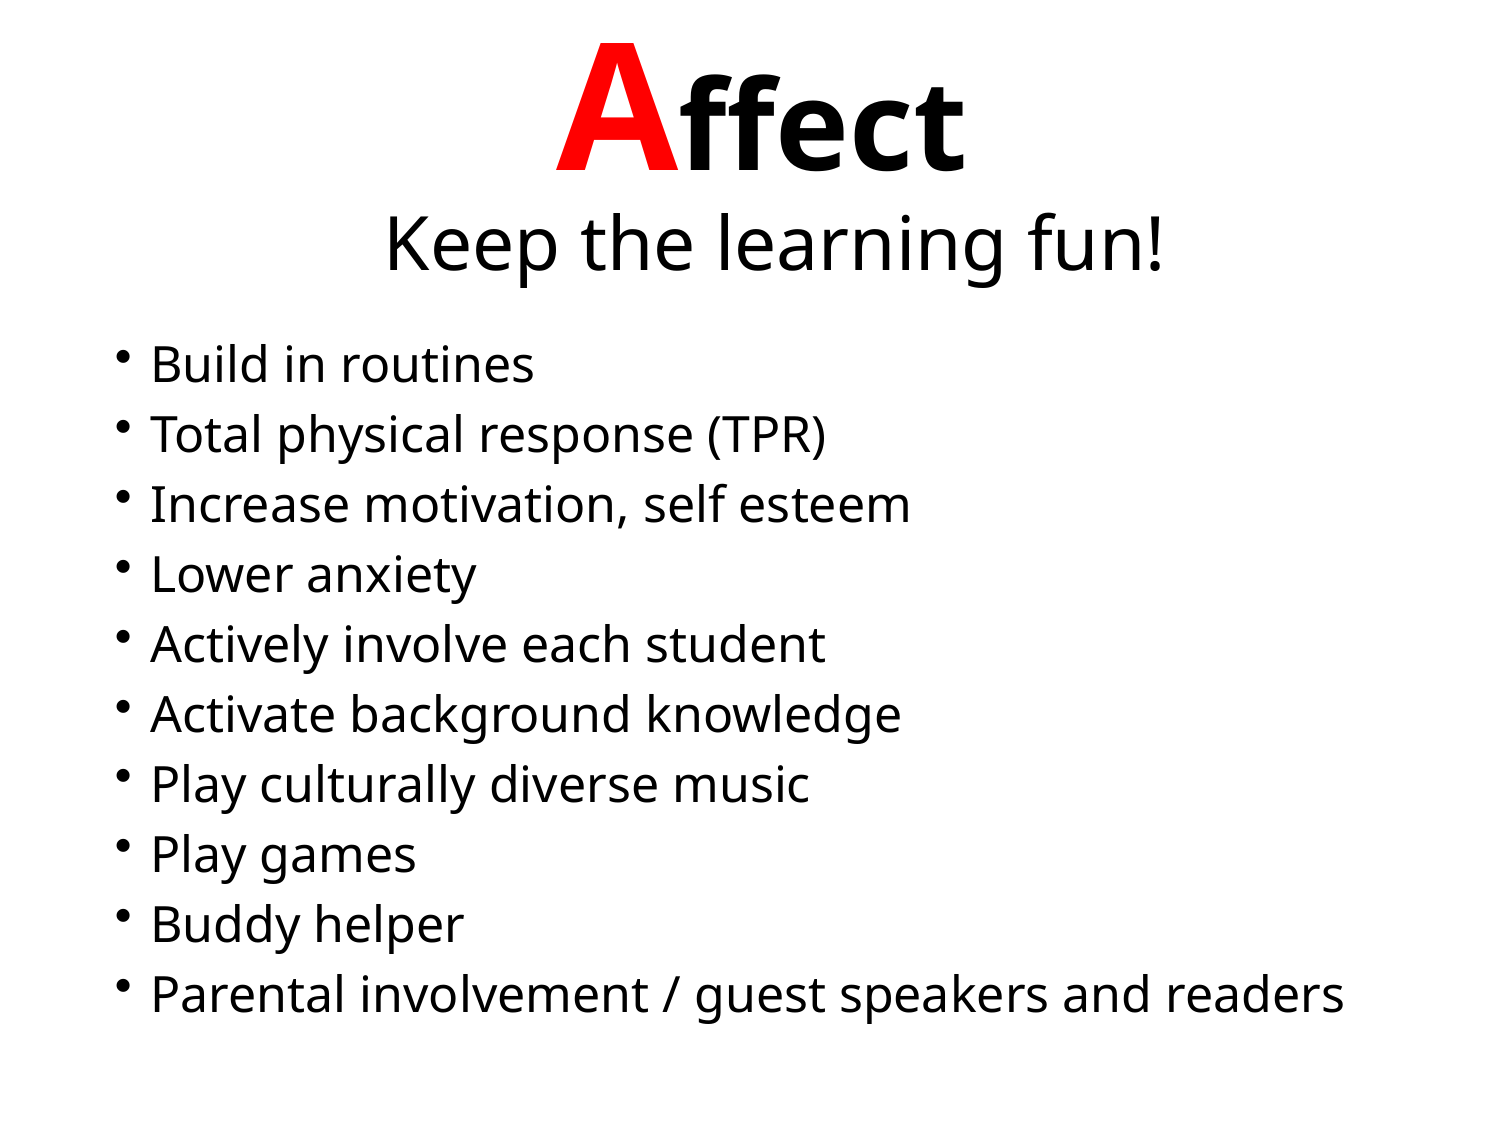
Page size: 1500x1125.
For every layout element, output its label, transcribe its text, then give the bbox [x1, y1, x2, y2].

subtitle Keep the learning fun! [174, 187, 1376, 319]
title Affect [399, 0, 1126, 187]
text_box Build in routines Total physical response (TPR) Increase motivation, self esteem Lower anxiety Actively involve each student Activate background knowledge Play culturally diverse music Play games Buddy helper Parental involvement / guest speakers and readers [99, 324, 1413, 688]
